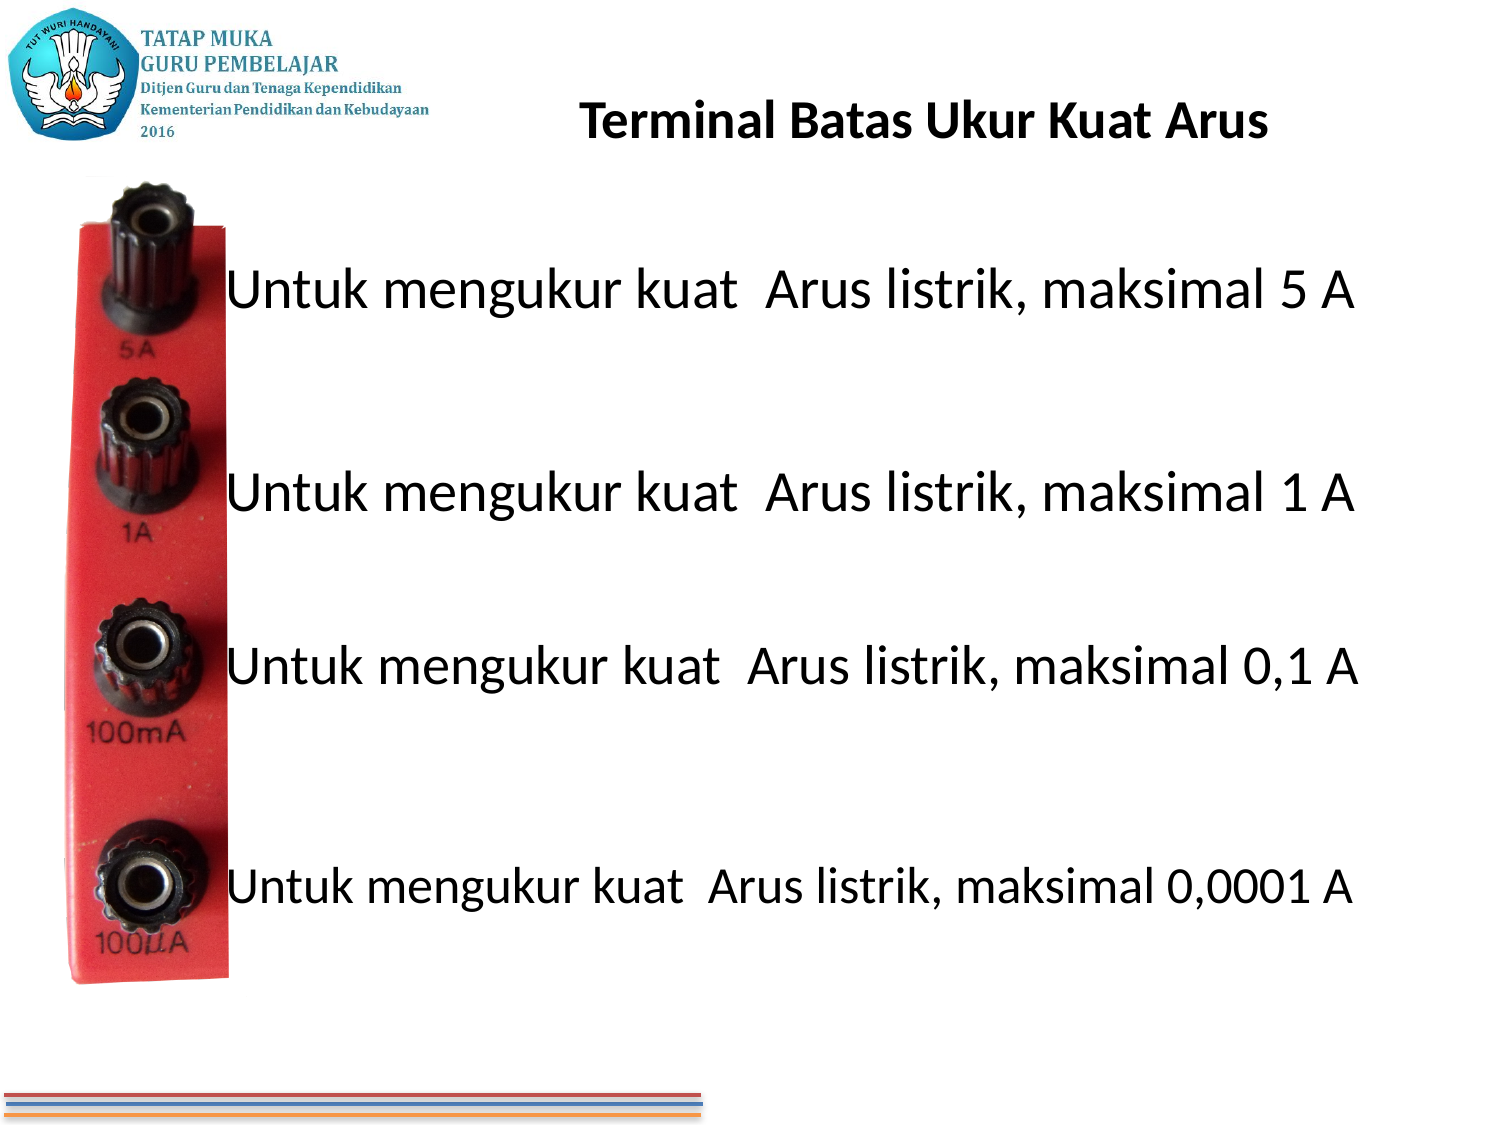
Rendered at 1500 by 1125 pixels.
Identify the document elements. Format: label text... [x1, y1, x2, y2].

picture [5, 0, 441, 149]
text_box Untuk mengukur kuat Arus listrik, maksimal 0,1 A [252, 621, 1477, 704]
text_box Untuk mengukur kuat Arus listrik, maksimal 0,0001 A [252, 843, 1477, 921]
picture [58, 175, 247, 997]
text_box Untuk mengukur kuat Arus listrik, maksimal 5 A [252, 242, 1477, 327]
title Terminal Batas Ukur Kuat Arus [549, 45, 1300, 188]
text_box Untuk mengukur kuat Arus listrik, maksimal 1 A [252, 445, 1477, 531]
